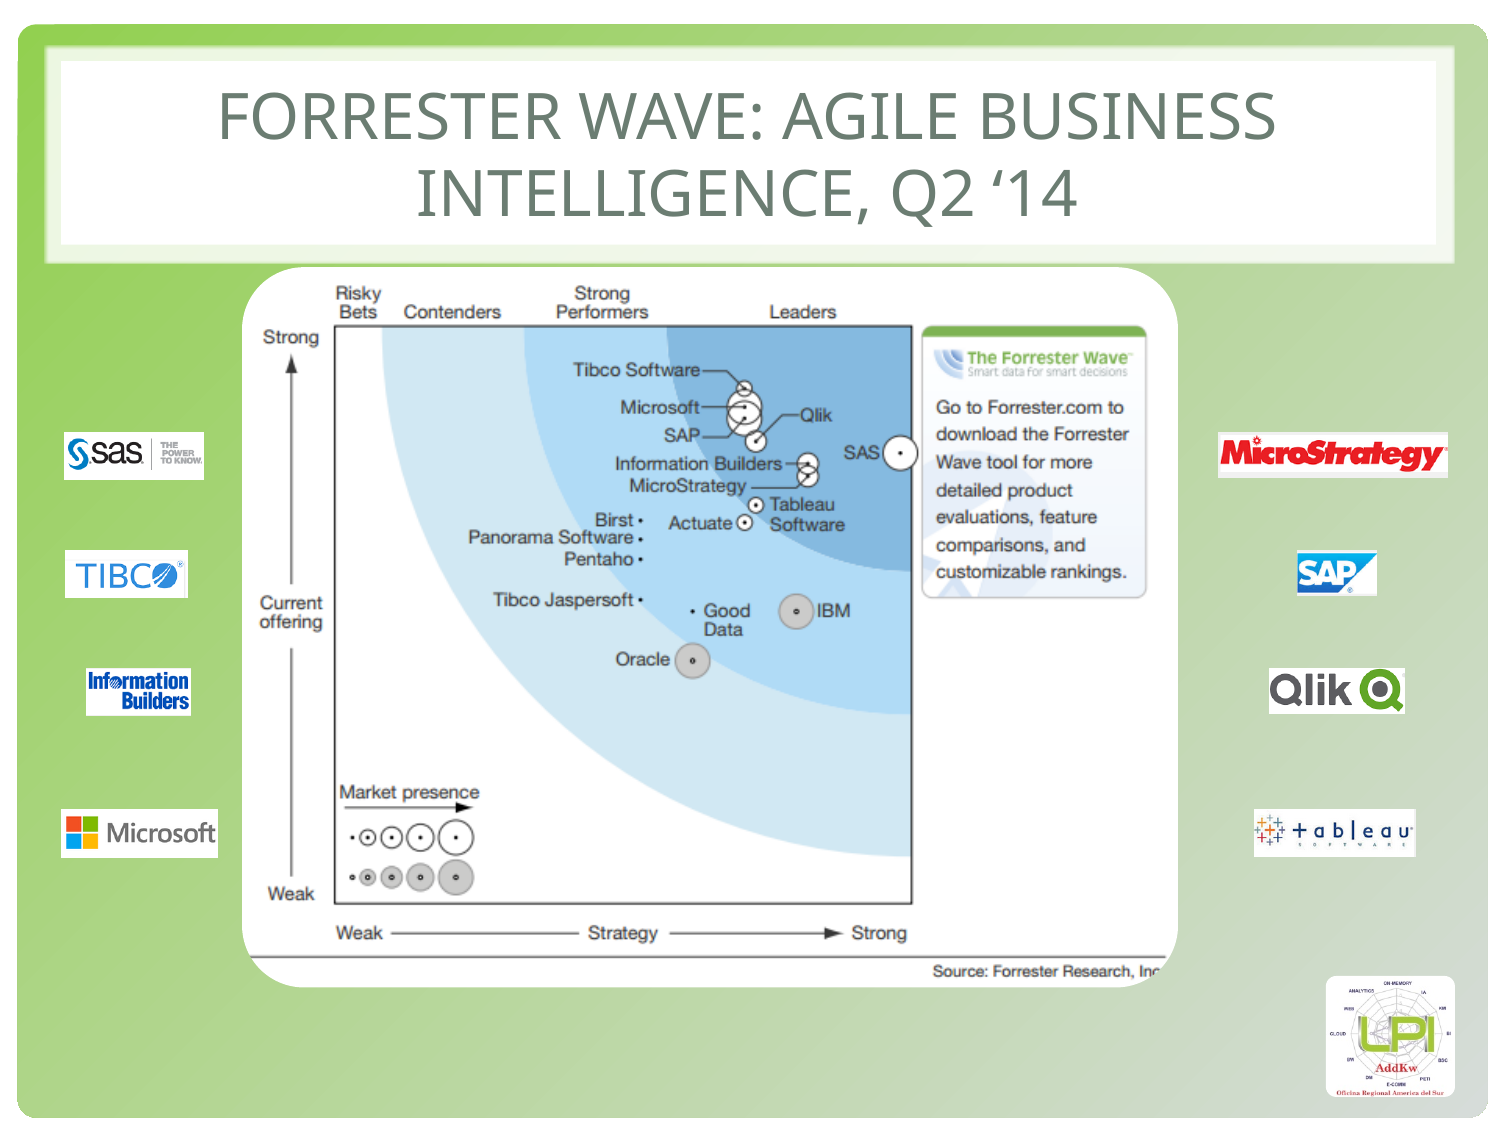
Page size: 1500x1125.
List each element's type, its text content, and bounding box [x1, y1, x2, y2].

picture [1269, 668, 1405, 715]
picture [64, 432, 204, 480]
picture [1325, 975, 1455, 1097]
picture [1217, 432, 1448, 478]
title Forrester Wave: Agile Business Intelligence, Q2 ‘14 [69, 66, 1425, 238]
picture [1253, 809, 1417, 857]
picture [241, 266, 1179, 988]
picture [1297, 556, 1377, 597]
picture [86, 668, 191, 716]
picture [61, 809, 218, 858]
picture [65, 550, 188, 598]
